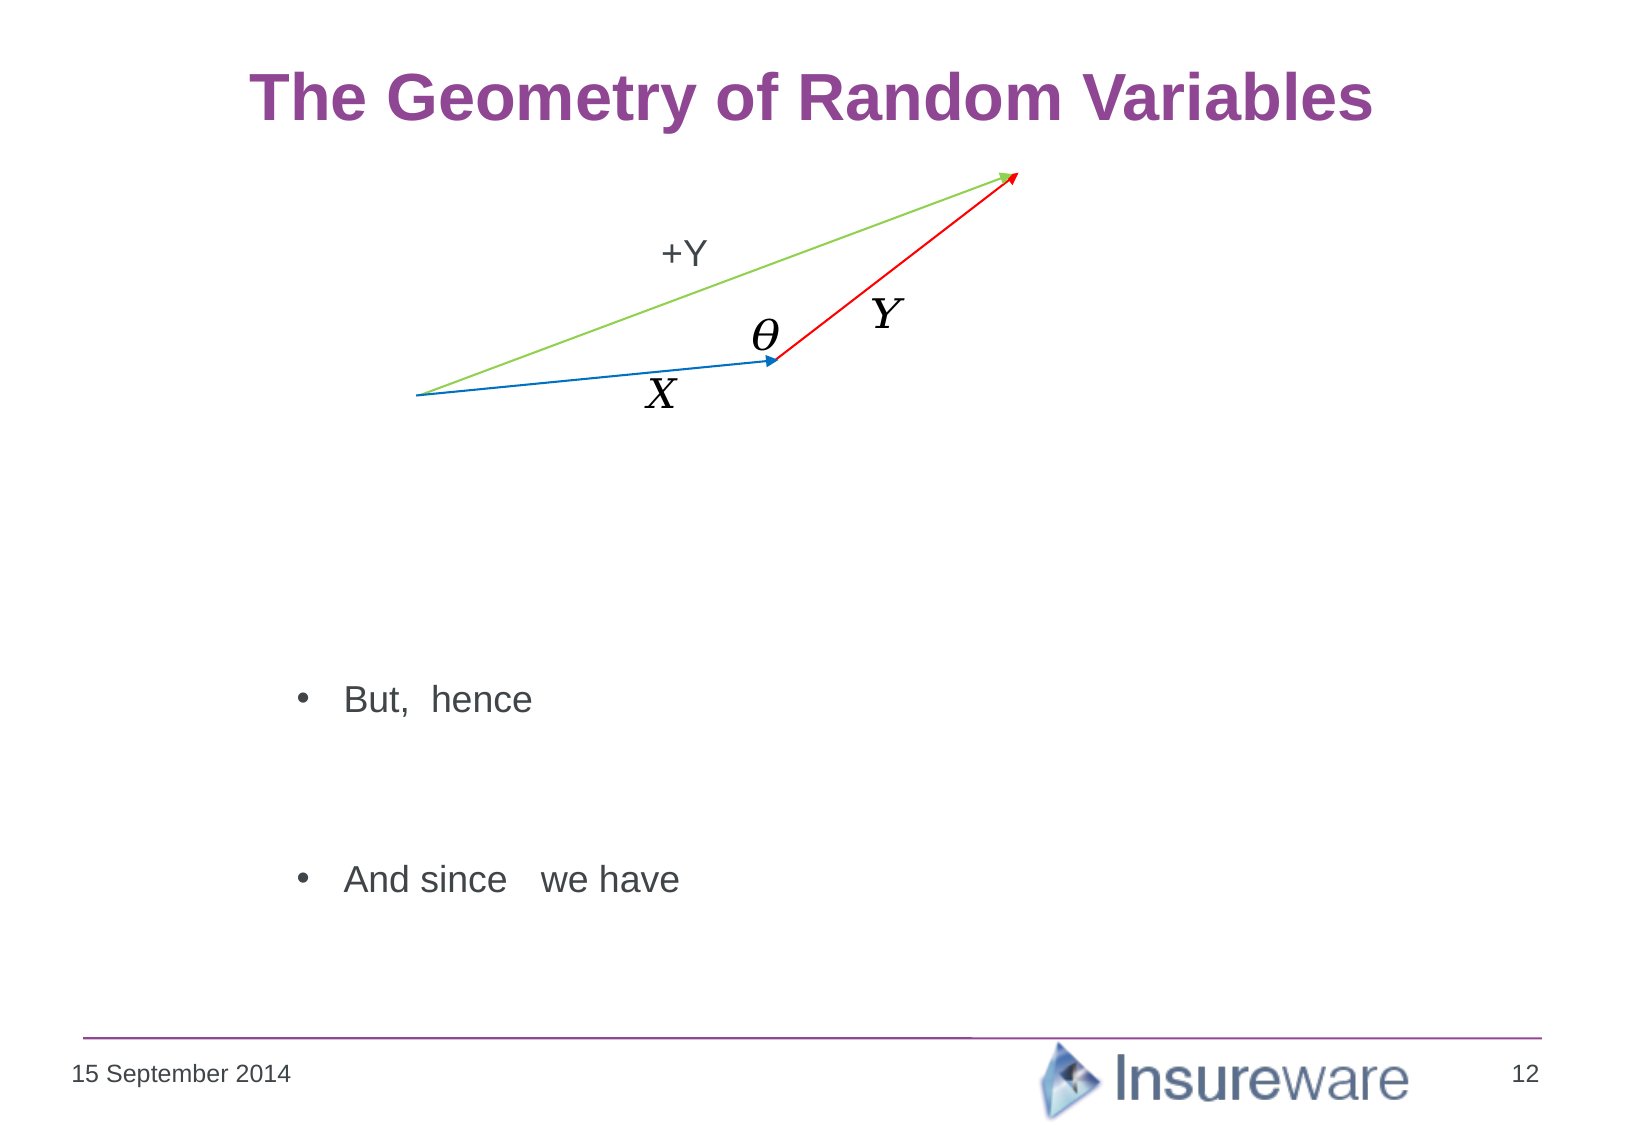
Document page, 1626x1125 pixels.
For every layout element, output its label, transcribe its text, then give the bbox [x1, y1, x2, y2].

title The Geometry of Random Variables [75, 0, 1550, 188]
slide_number 12 [1439, 1050, 1555, 1106]
picture [1036, 1039, 1416, 1125]
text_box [415, 172, 1019, 419]
